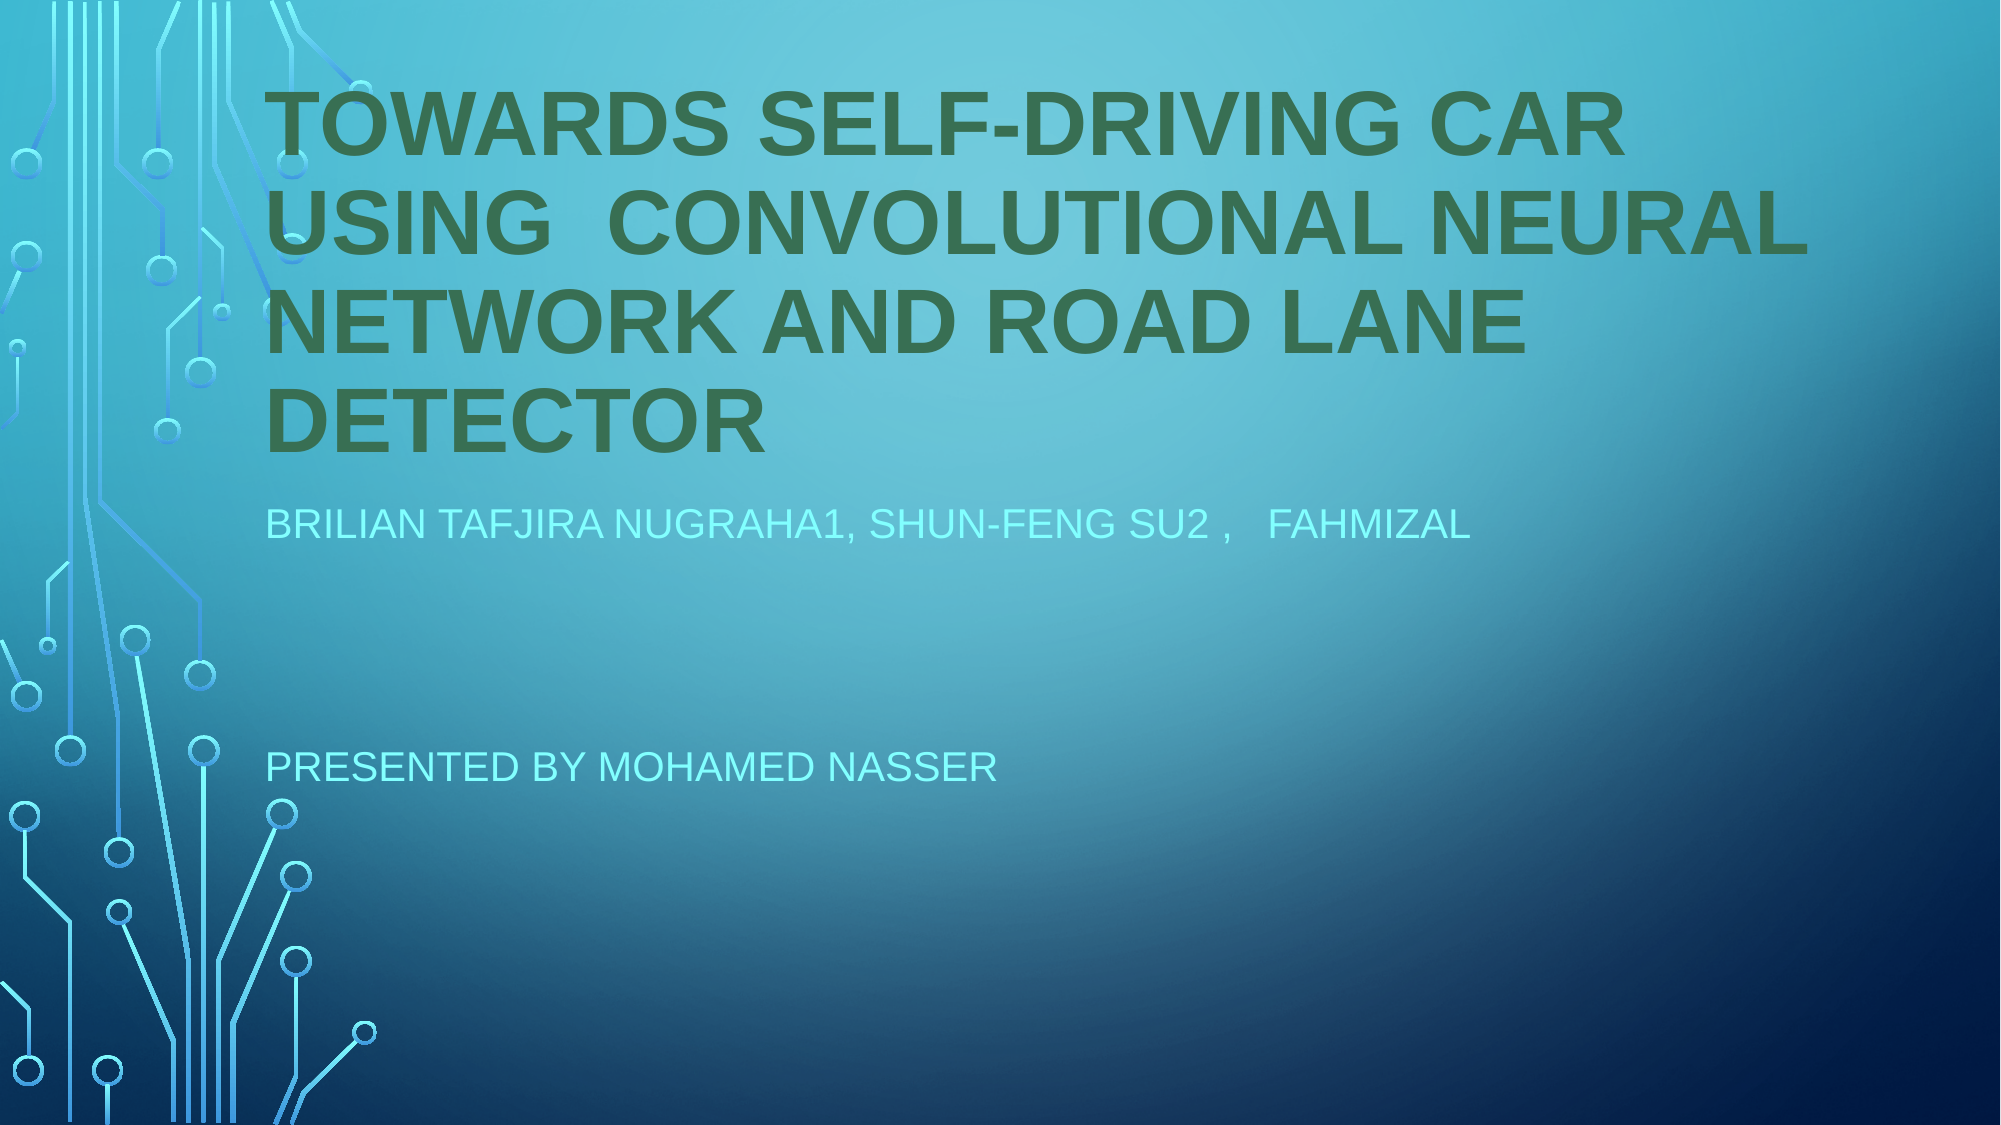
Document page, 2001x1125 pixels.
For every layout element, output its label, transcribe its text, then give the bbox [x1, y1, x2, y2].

title Towards Self-driving Car Using Convolutional Neural Network and Road Lane Detector [249, 87, 1921, 480]
subtitle Brilian Tafjira Nugraha1, Shun-Feng Su2 , Fahmizal Presented by Mohamed Nasser [249, 479, 1750, 863]
